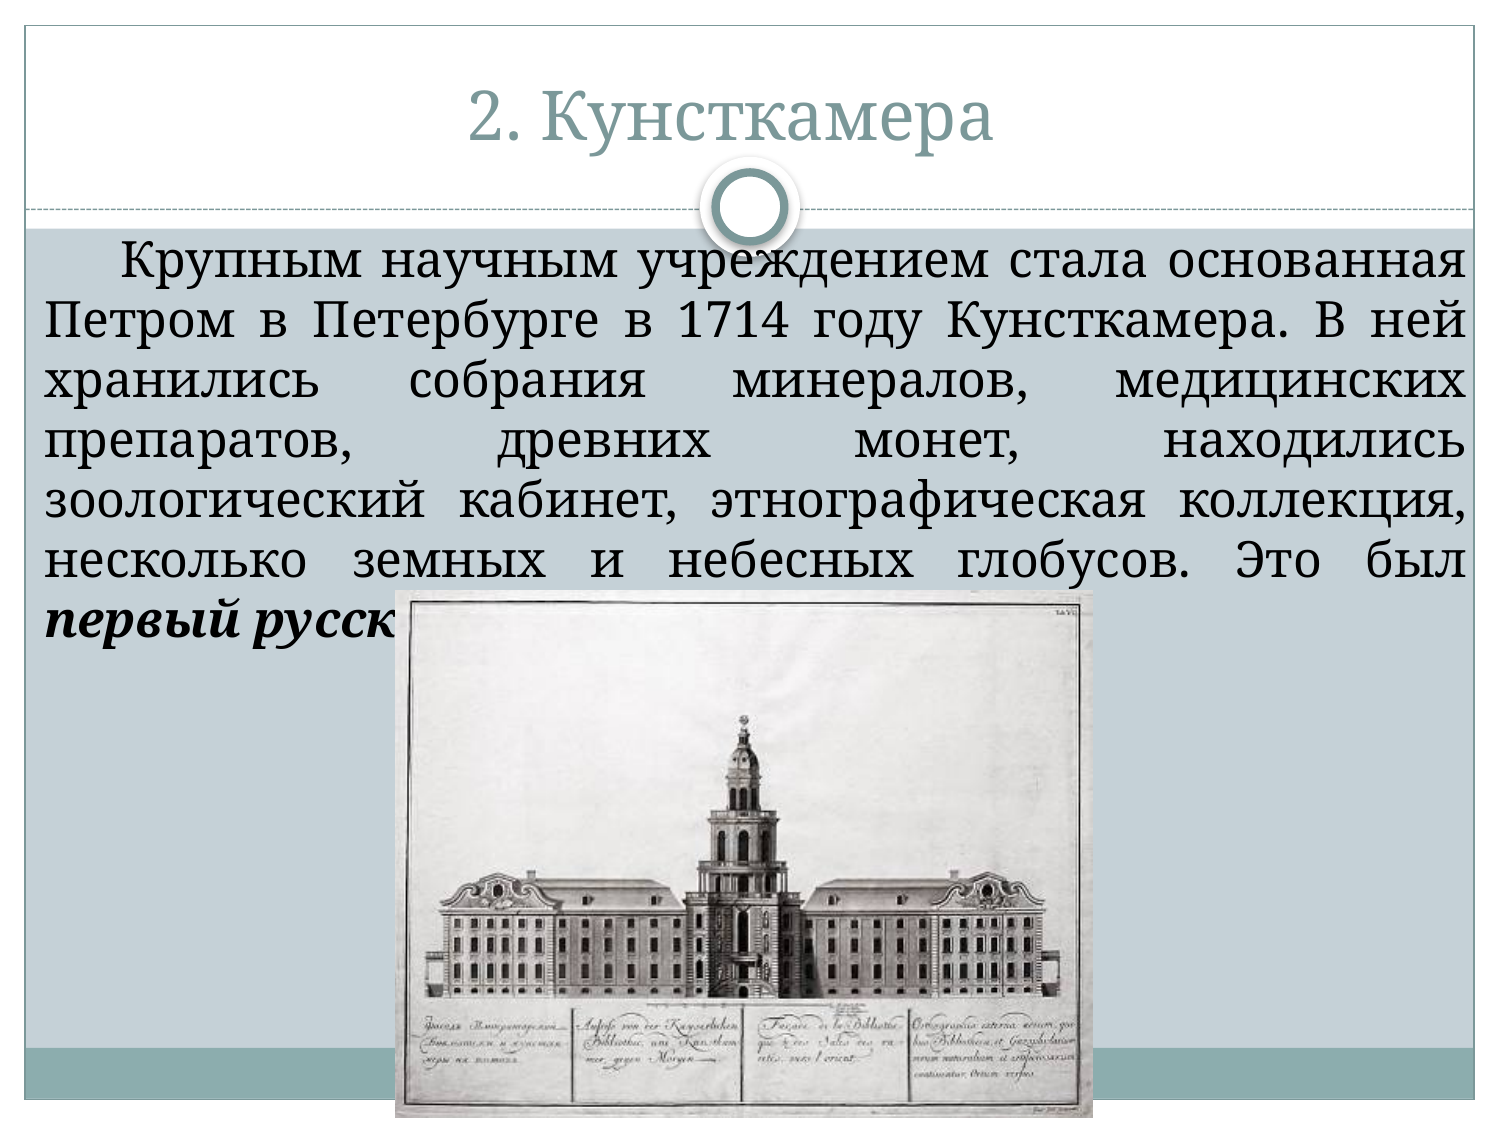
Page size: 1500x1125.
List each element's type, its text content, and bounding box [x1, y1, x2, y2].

picture [395, 590, 1093, 1118]
title 2. Кунсткамера [49, 37, 1450, 163]
list Крупным научным учреждением стала основанная Петром в Петербурге в 1714 году Кунсткамера. В ней хранились собрания минералов, медицинских препаратов, древних монет, находились зоологический кабинет, этнографическая коллекция, несколько земных и небесных глобусов. Это был первый русский музей. [29, 219, 1483, 1001]
